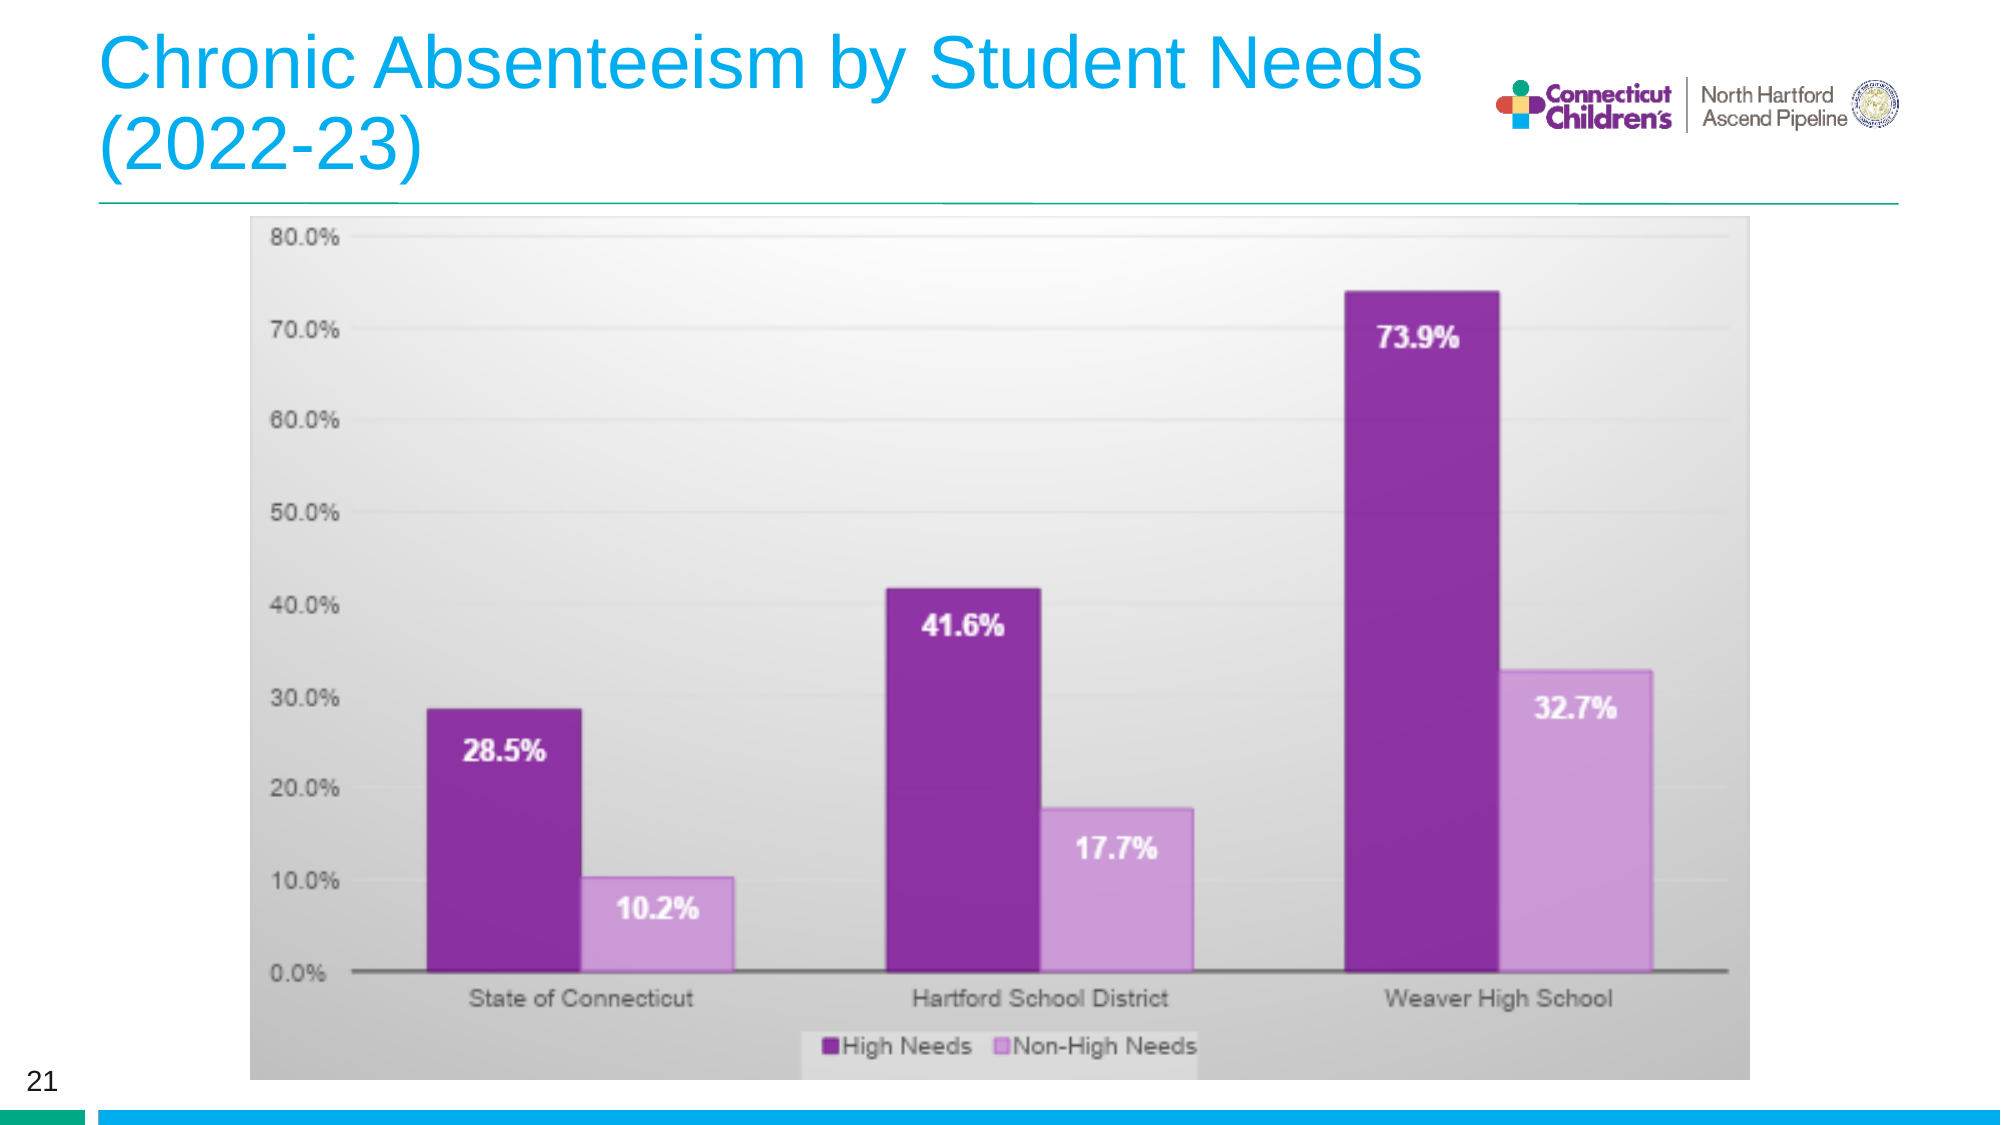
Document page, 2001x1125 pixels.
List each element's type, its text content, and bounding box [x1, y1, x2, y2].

picture [1498, 77, 1899, 133]
title Chronic Absenteeism by Student Needs (2022-23) [98, 23, 1498, 187]
slide_number 21 [0, 1050, 85, 1110]
picture [250, 216, 1750, 1081]
